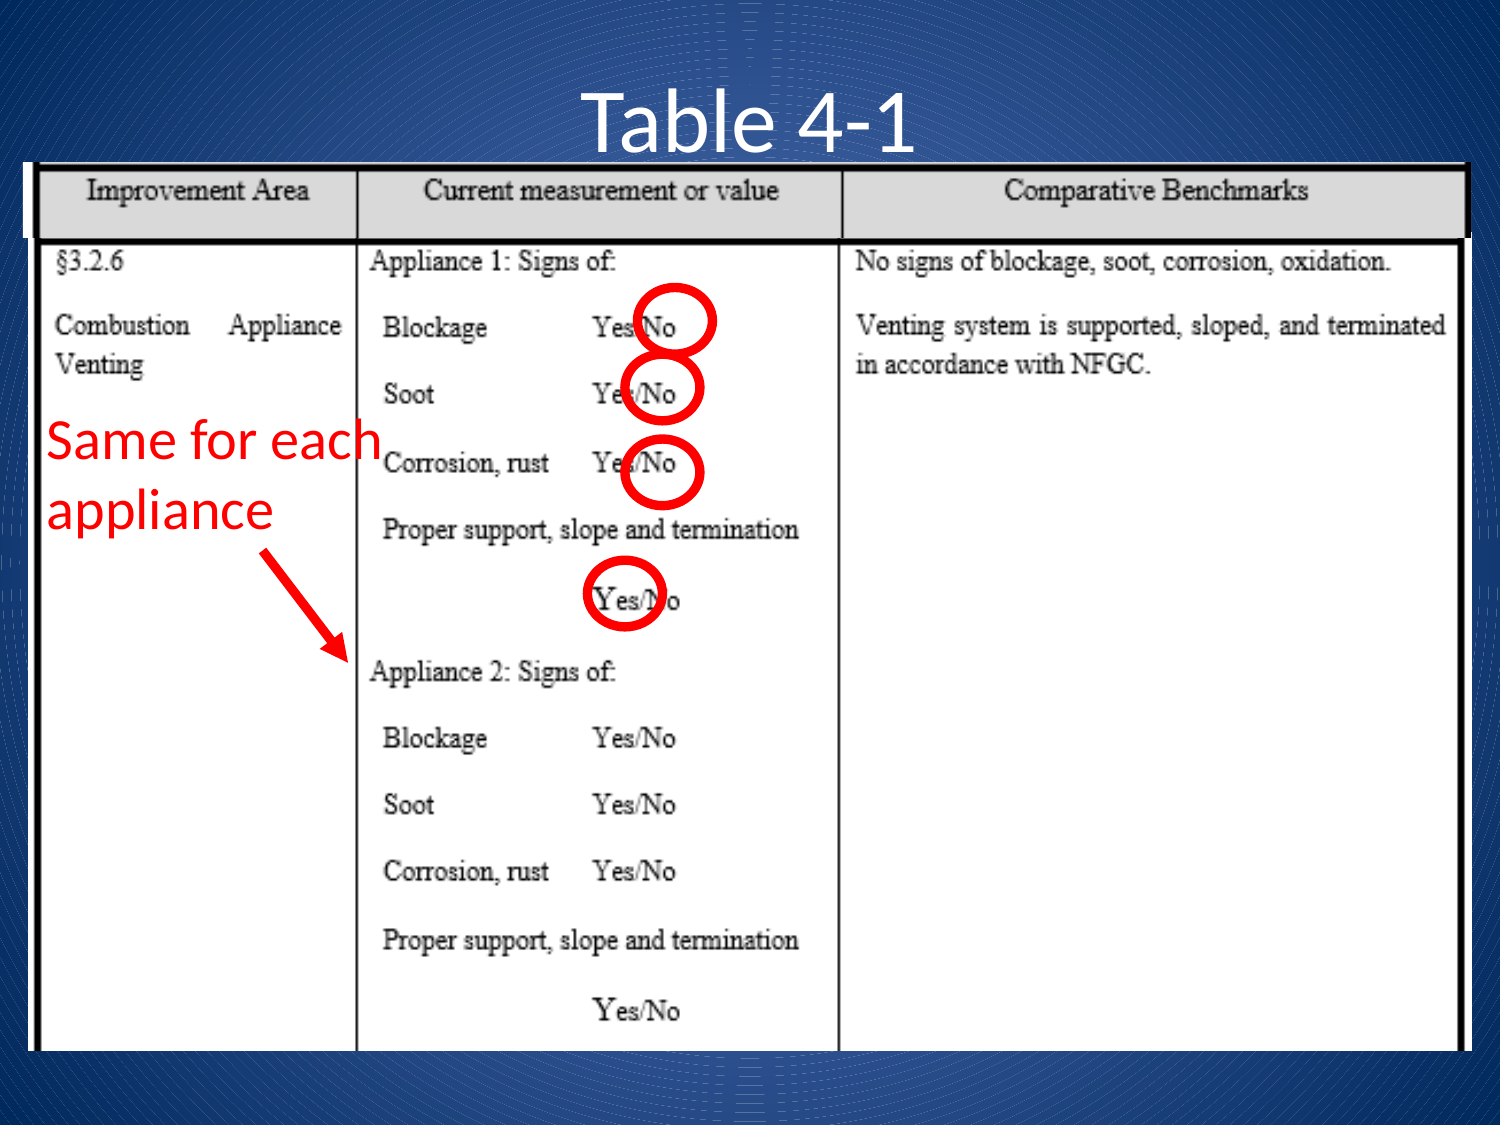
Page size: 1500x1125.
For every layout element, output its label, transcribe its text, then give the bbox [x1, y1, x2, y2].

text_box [262, 550, 349, 663]
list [28, 245, 1472, 1052]
title Table 4-1 [75, 0, 1425, 160]
picture [22, 162, 1472, 238]
